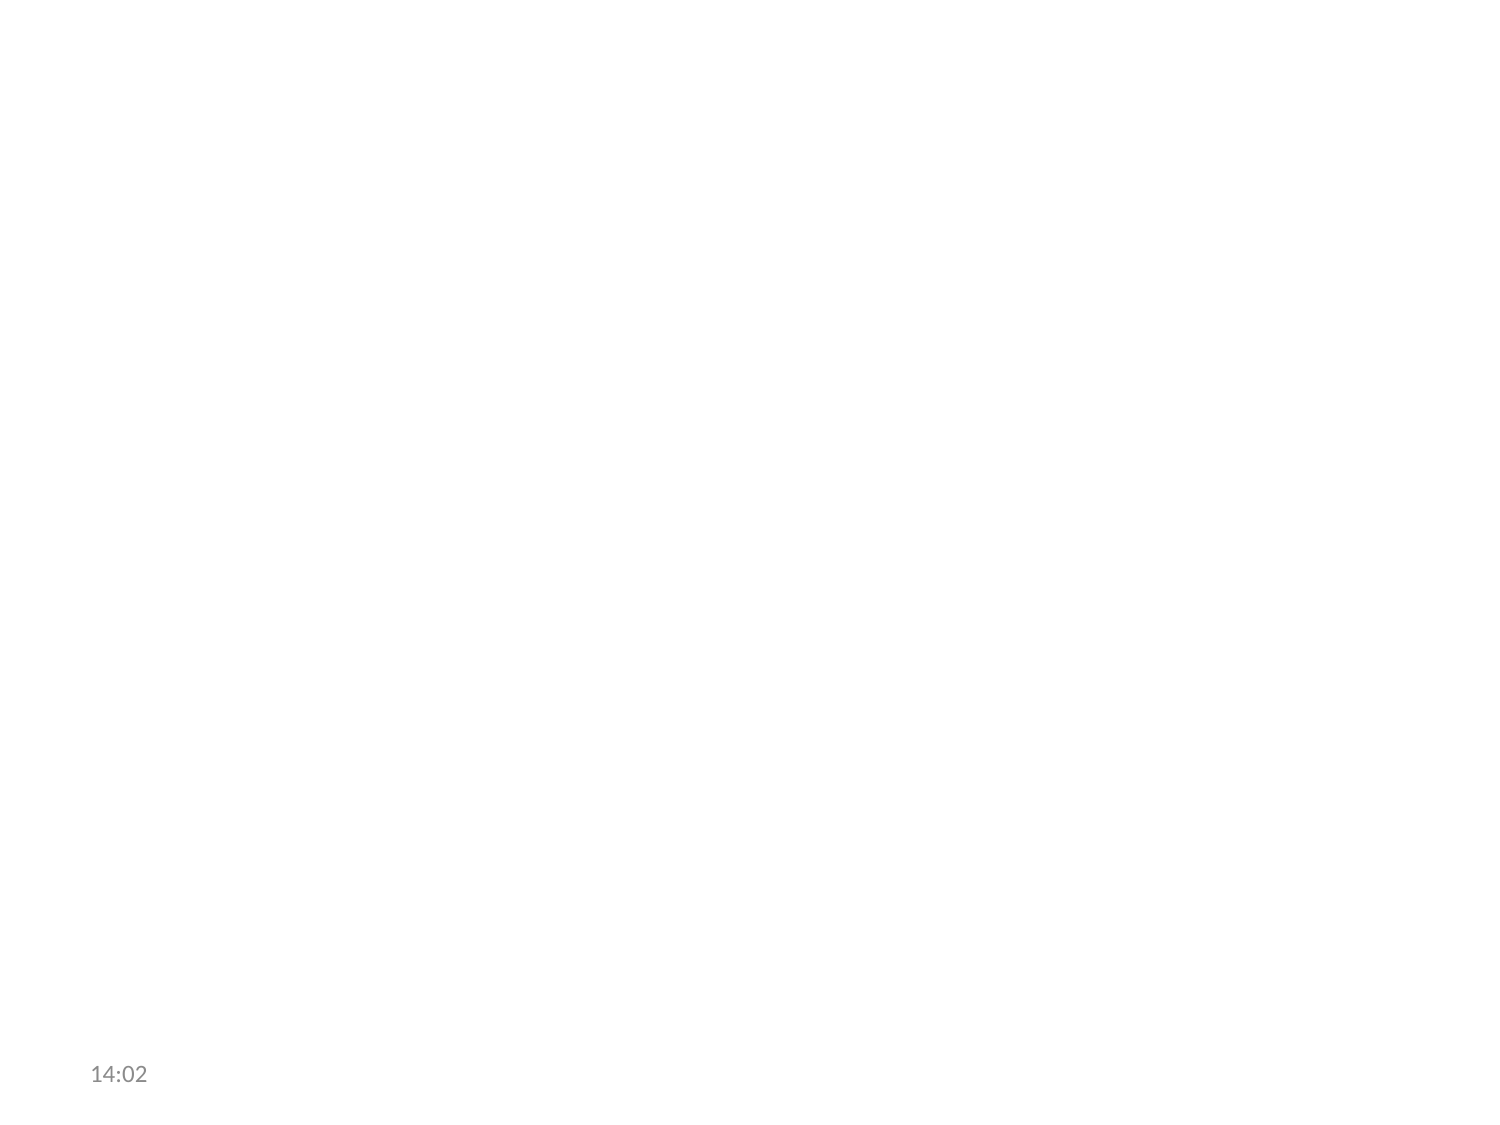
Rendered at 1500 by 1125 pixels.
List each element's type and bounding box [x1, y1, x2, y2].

slide_number [75, 1042, 425, 1103]
